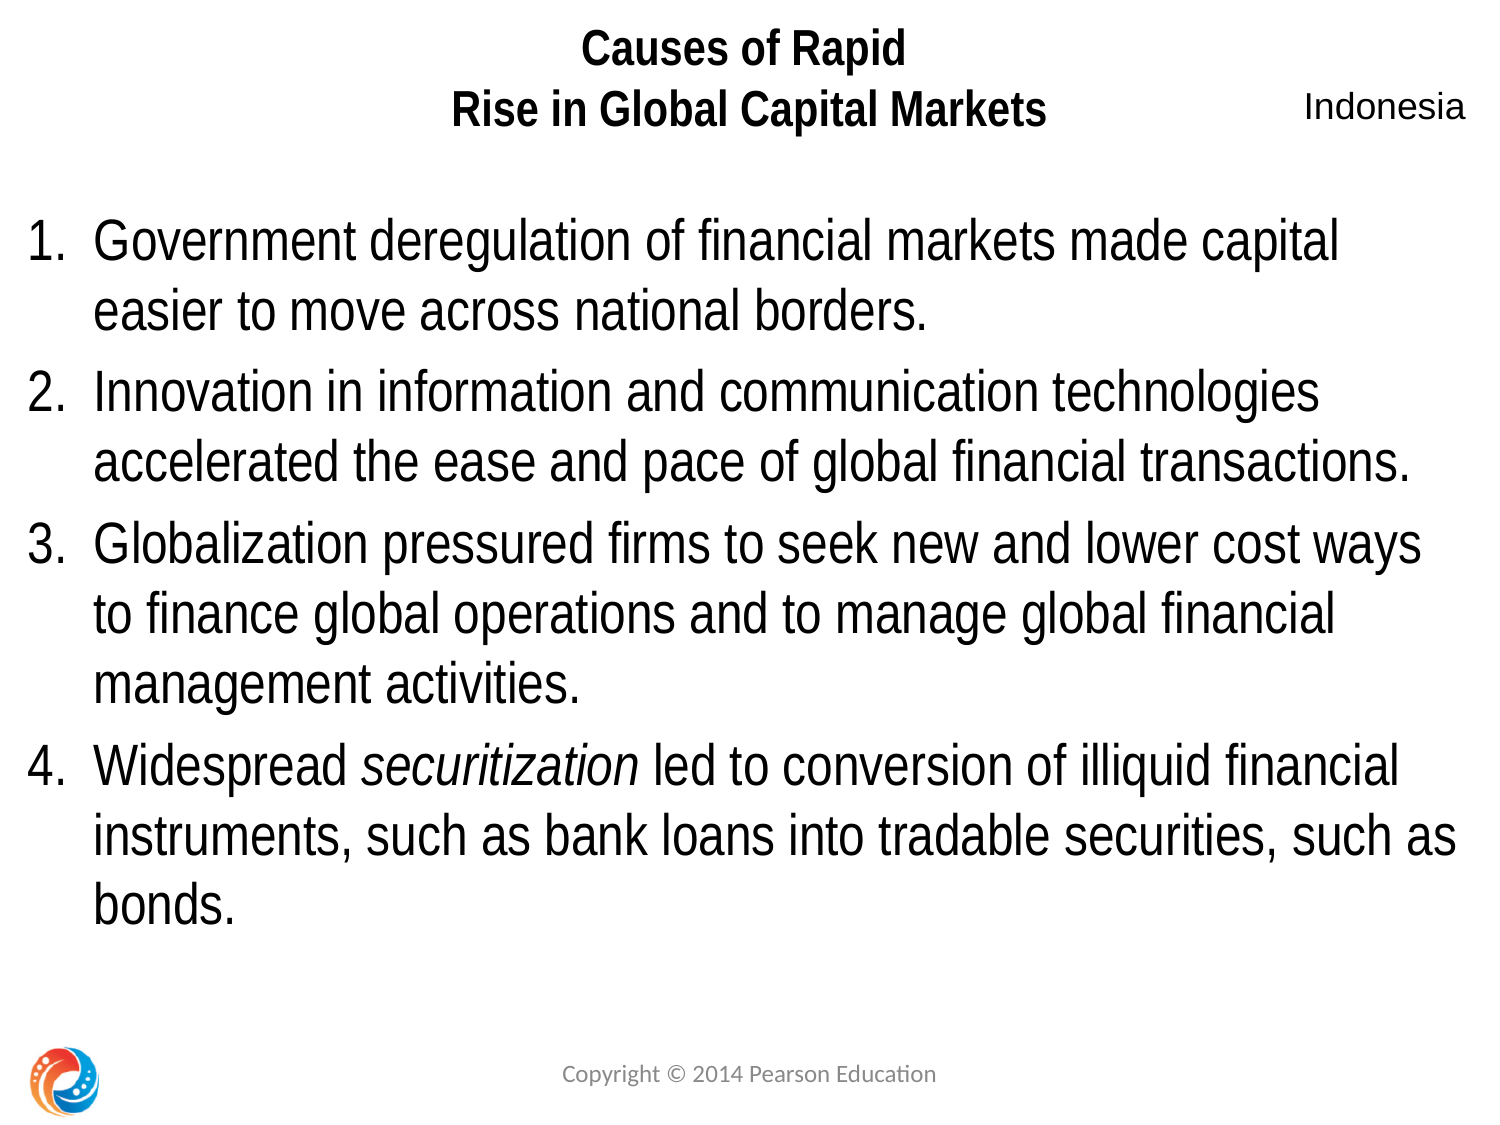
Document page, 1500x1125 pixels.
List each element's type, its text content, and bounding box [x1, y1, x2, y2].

subtitle Government deregulation of financial markets made capital easier to move across national borders. Innovation in information and communication technologies accelerated the ease and pace of global financial transactions. Globalization pressured firms to seek new and lower cost ways to finance global operations and to manage global financial management activities. Widespread securitization led to conversion of illiquid financial instruments, such as bank loans into tradable securities, such as bonds. [12, 194, 1476, 1125]
picture [23, 1040, 105, 1120]
text_box Indonesia [1288, 74, 1481, 135]
title Causes of Rapid Rise in Global Capital Markets [112, 6, 1388, 145]
footer Copyright © 2014 Pearson Education [512, 1042, 988, 1103]
